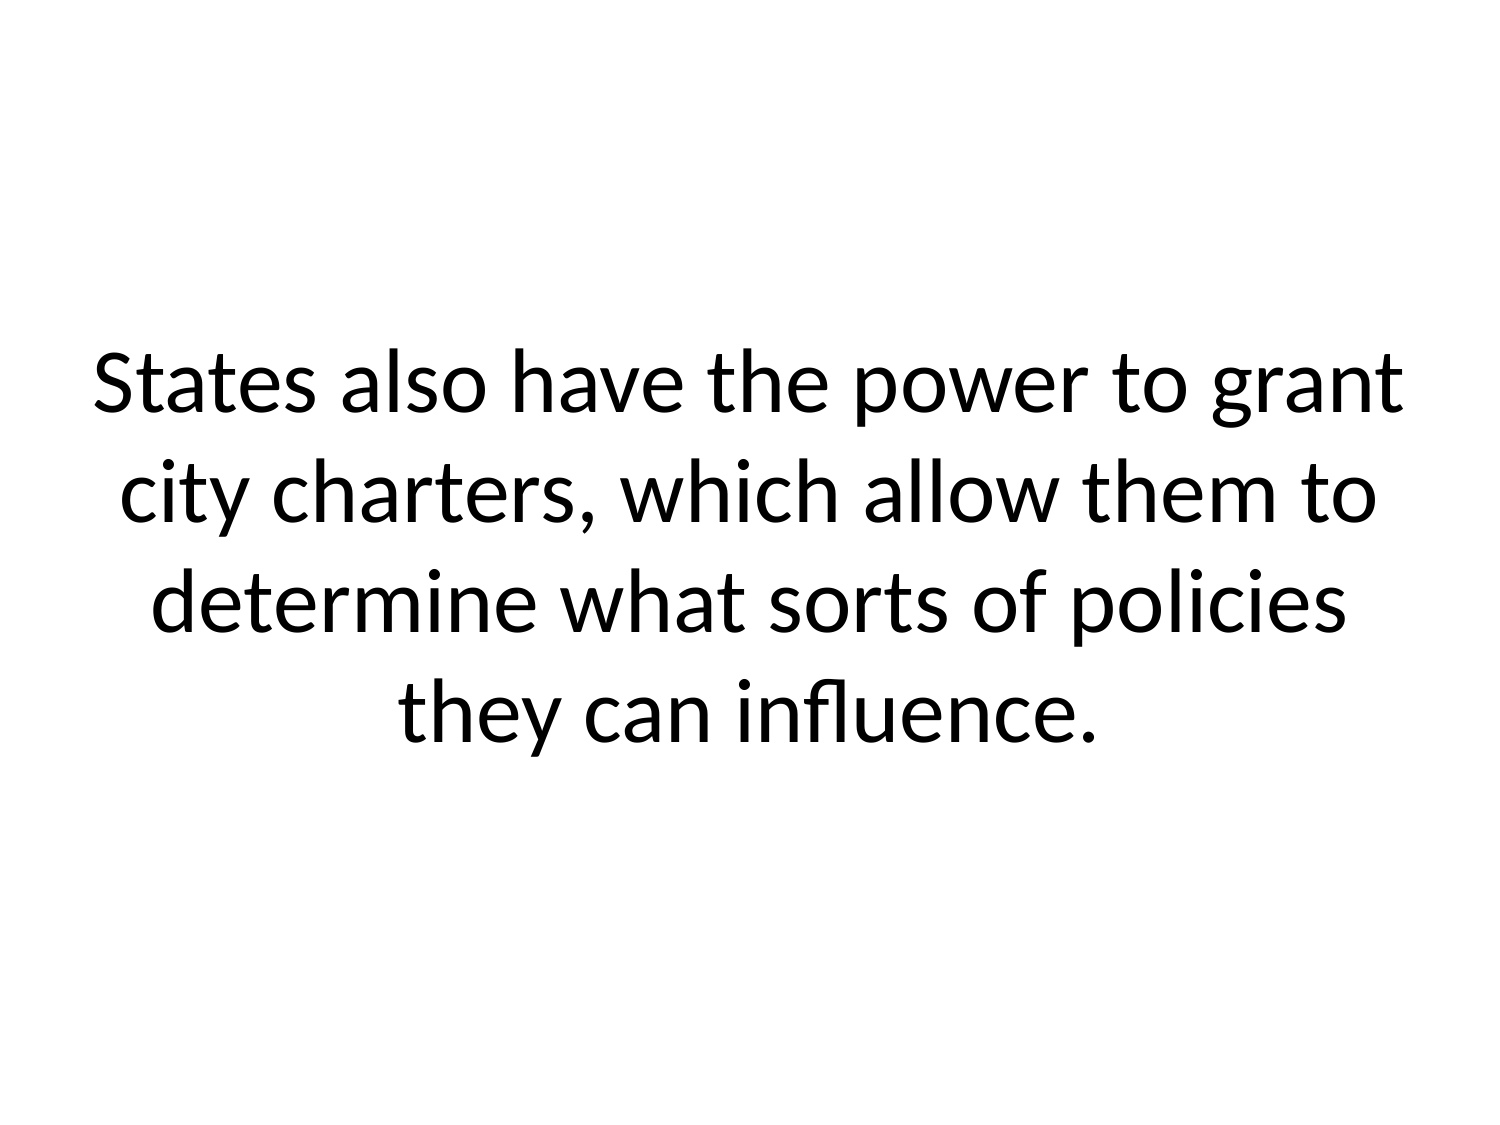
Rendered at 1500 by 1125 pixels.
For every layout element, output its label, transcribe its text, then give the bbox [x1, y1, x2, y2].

title States also have the power to grant city charters, which allow them to determine what sorts of policies they can influence. [75, 45, 1425, 1038]
